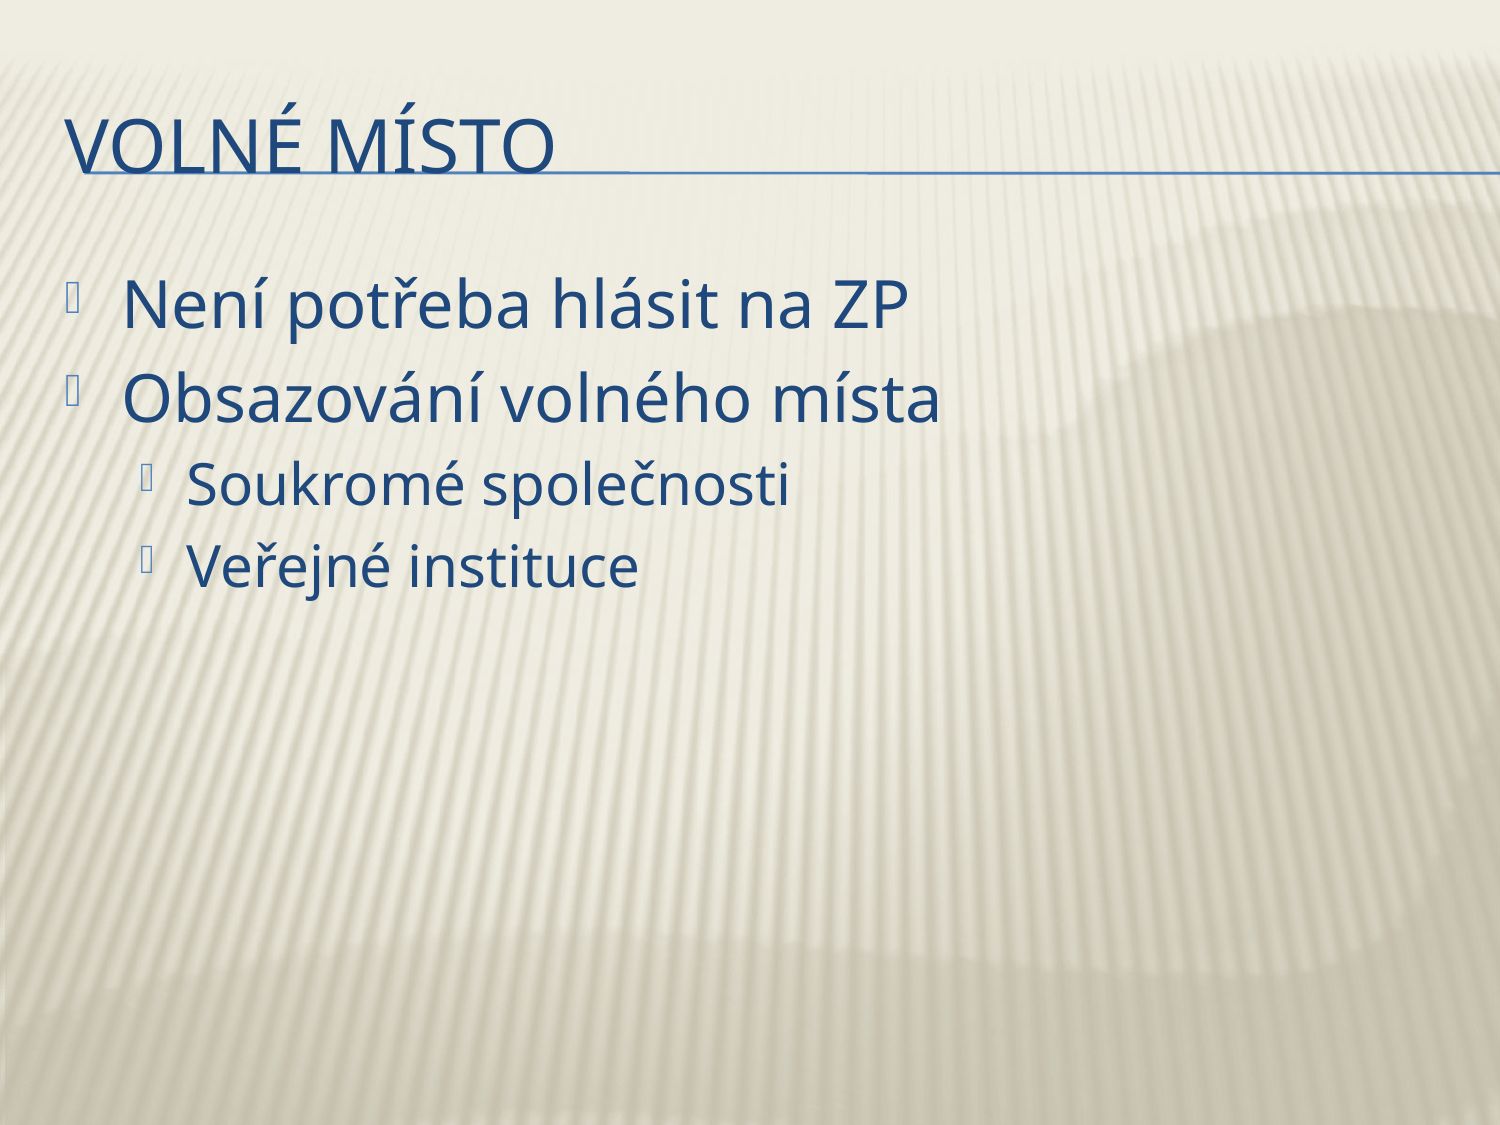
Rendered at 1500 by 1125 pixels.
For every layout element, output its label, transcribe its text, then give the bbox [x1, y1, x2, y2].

title Volné místo [50, 75, 1475, 213]
list Není potřeba hlásit na ZP Obsazování volného místa Soukromé společnosti Veřejné instituce [50, 254, 1475, 998]
